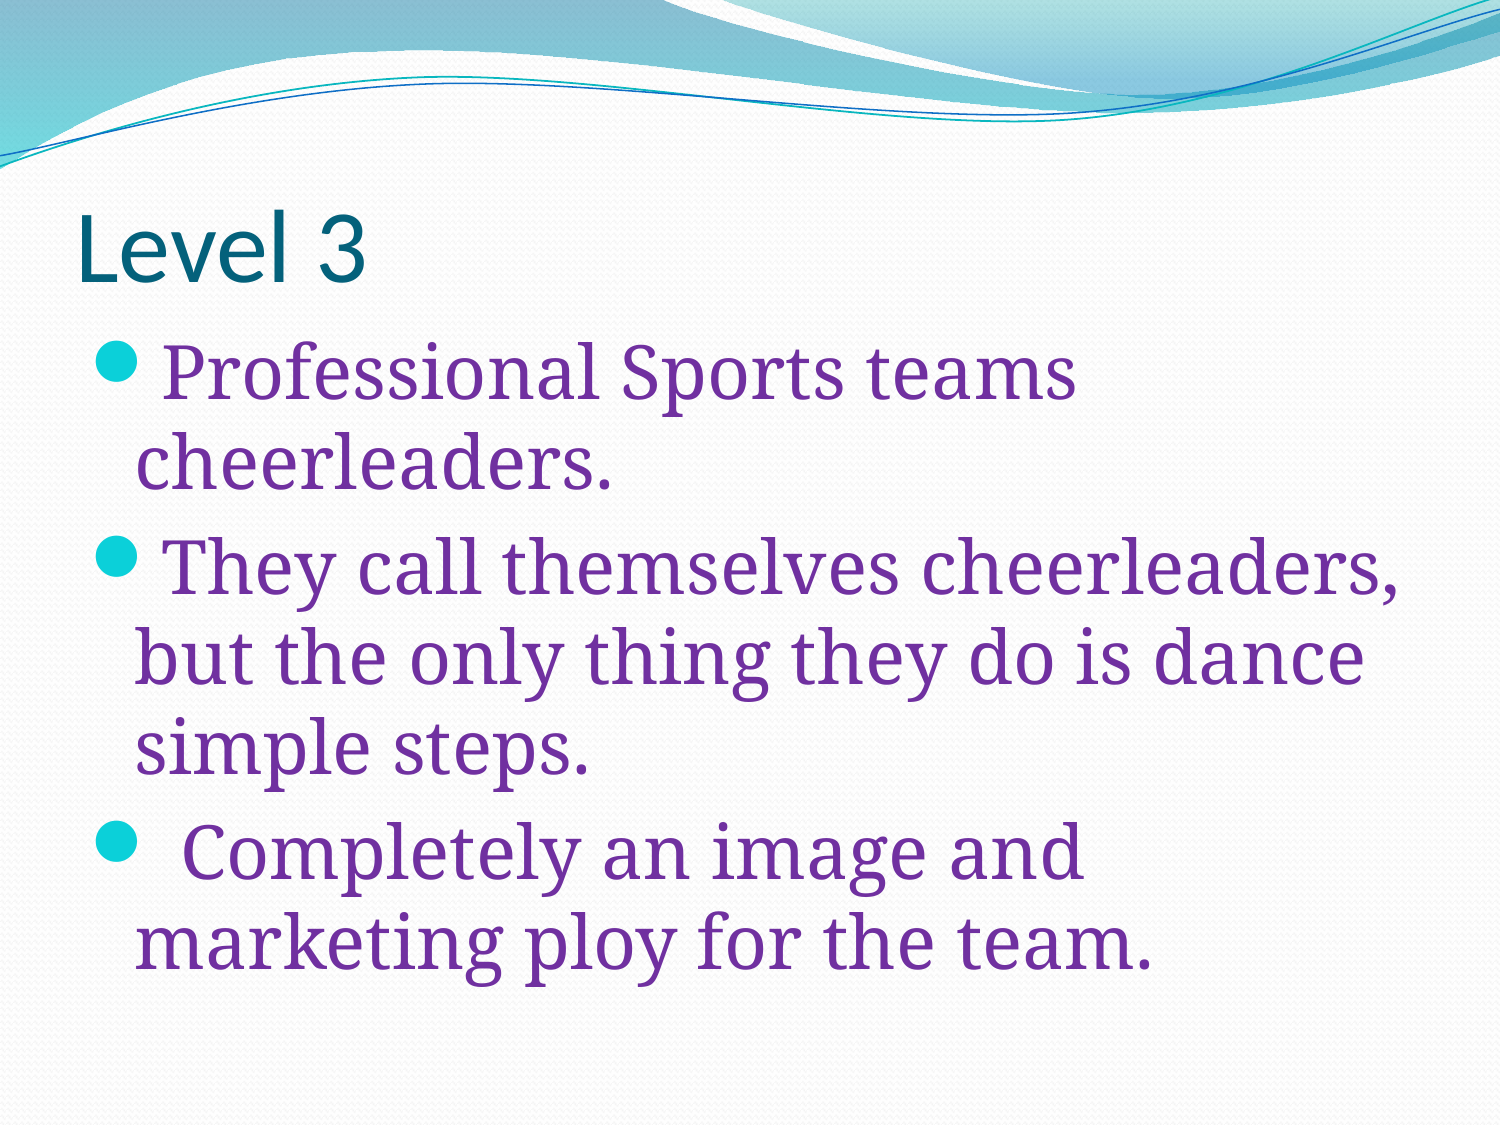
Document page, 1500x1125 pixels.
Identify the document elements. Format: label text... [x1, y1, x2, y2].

list Professional Sports teams cheerleaders. They call themselves cheerleaders, but the only thing they do is dance simple steps. Completely an image and marketing ploy for the team. [75, 317, 1425, 1038]
title Level 3 [75, 115, 1425, 303]
